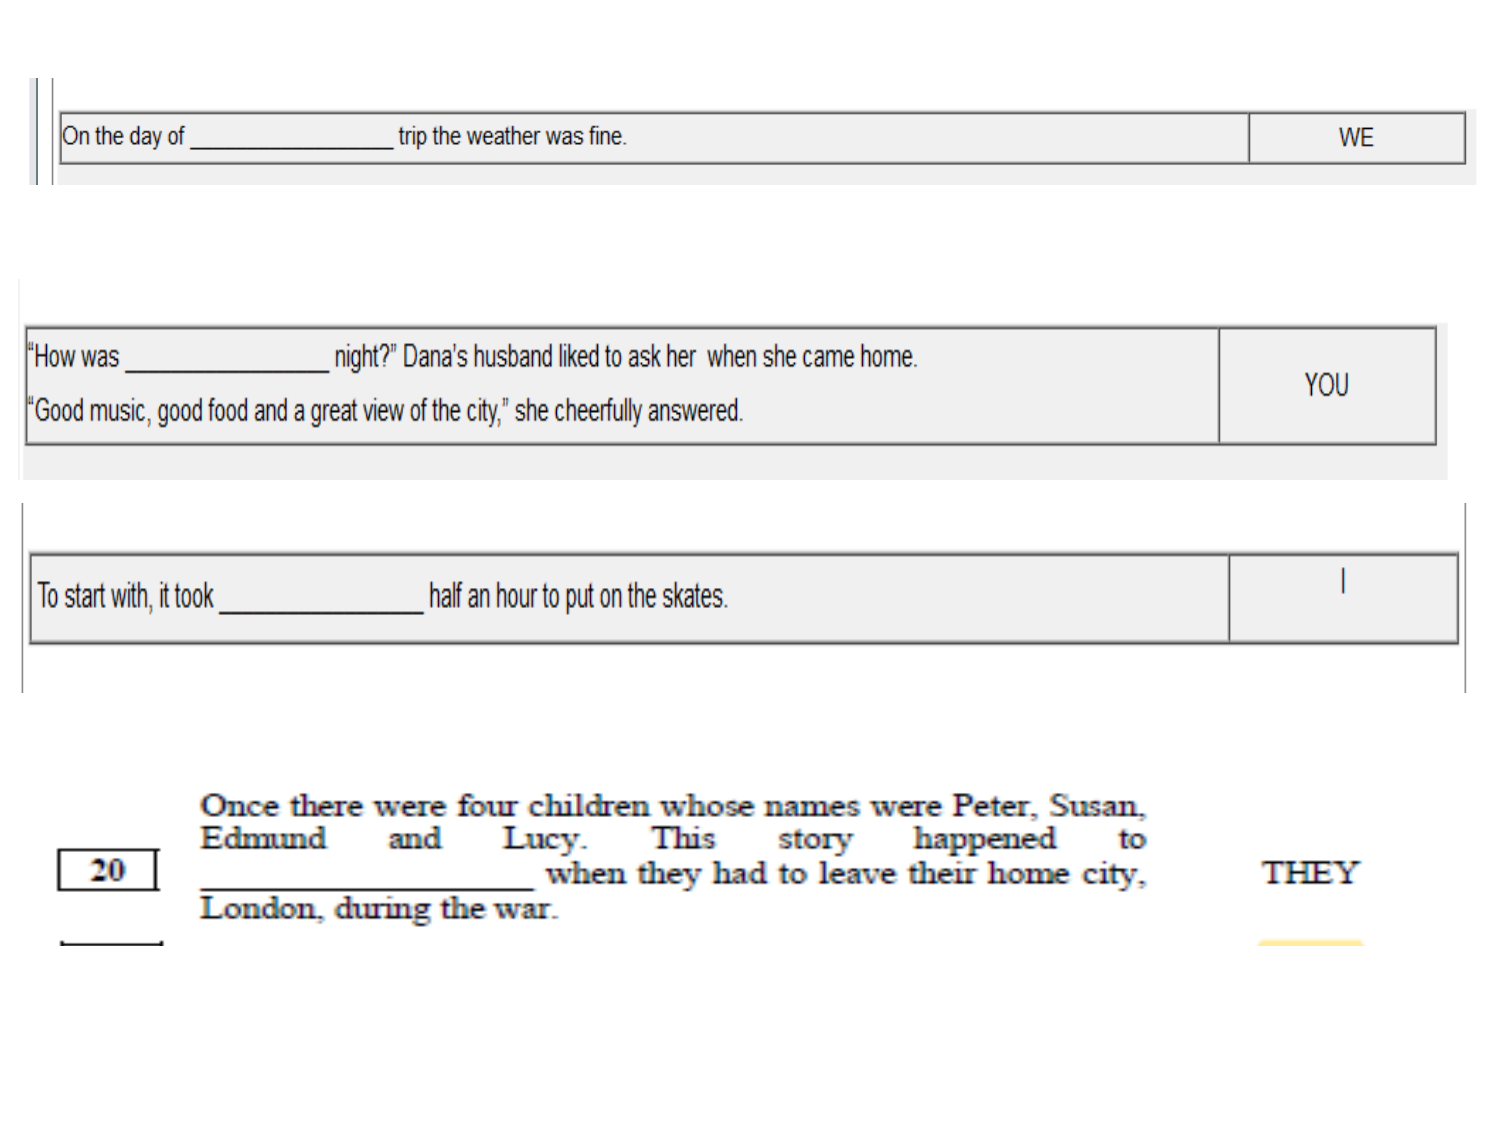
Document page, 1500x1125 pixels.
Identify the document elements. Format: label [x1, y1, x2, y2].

picture [41, 780, 1448, 947]
picture [18, 503, 1471, 693]
list [29, 77, 1477, 185]
picture [18, 279, 1448, 481]
